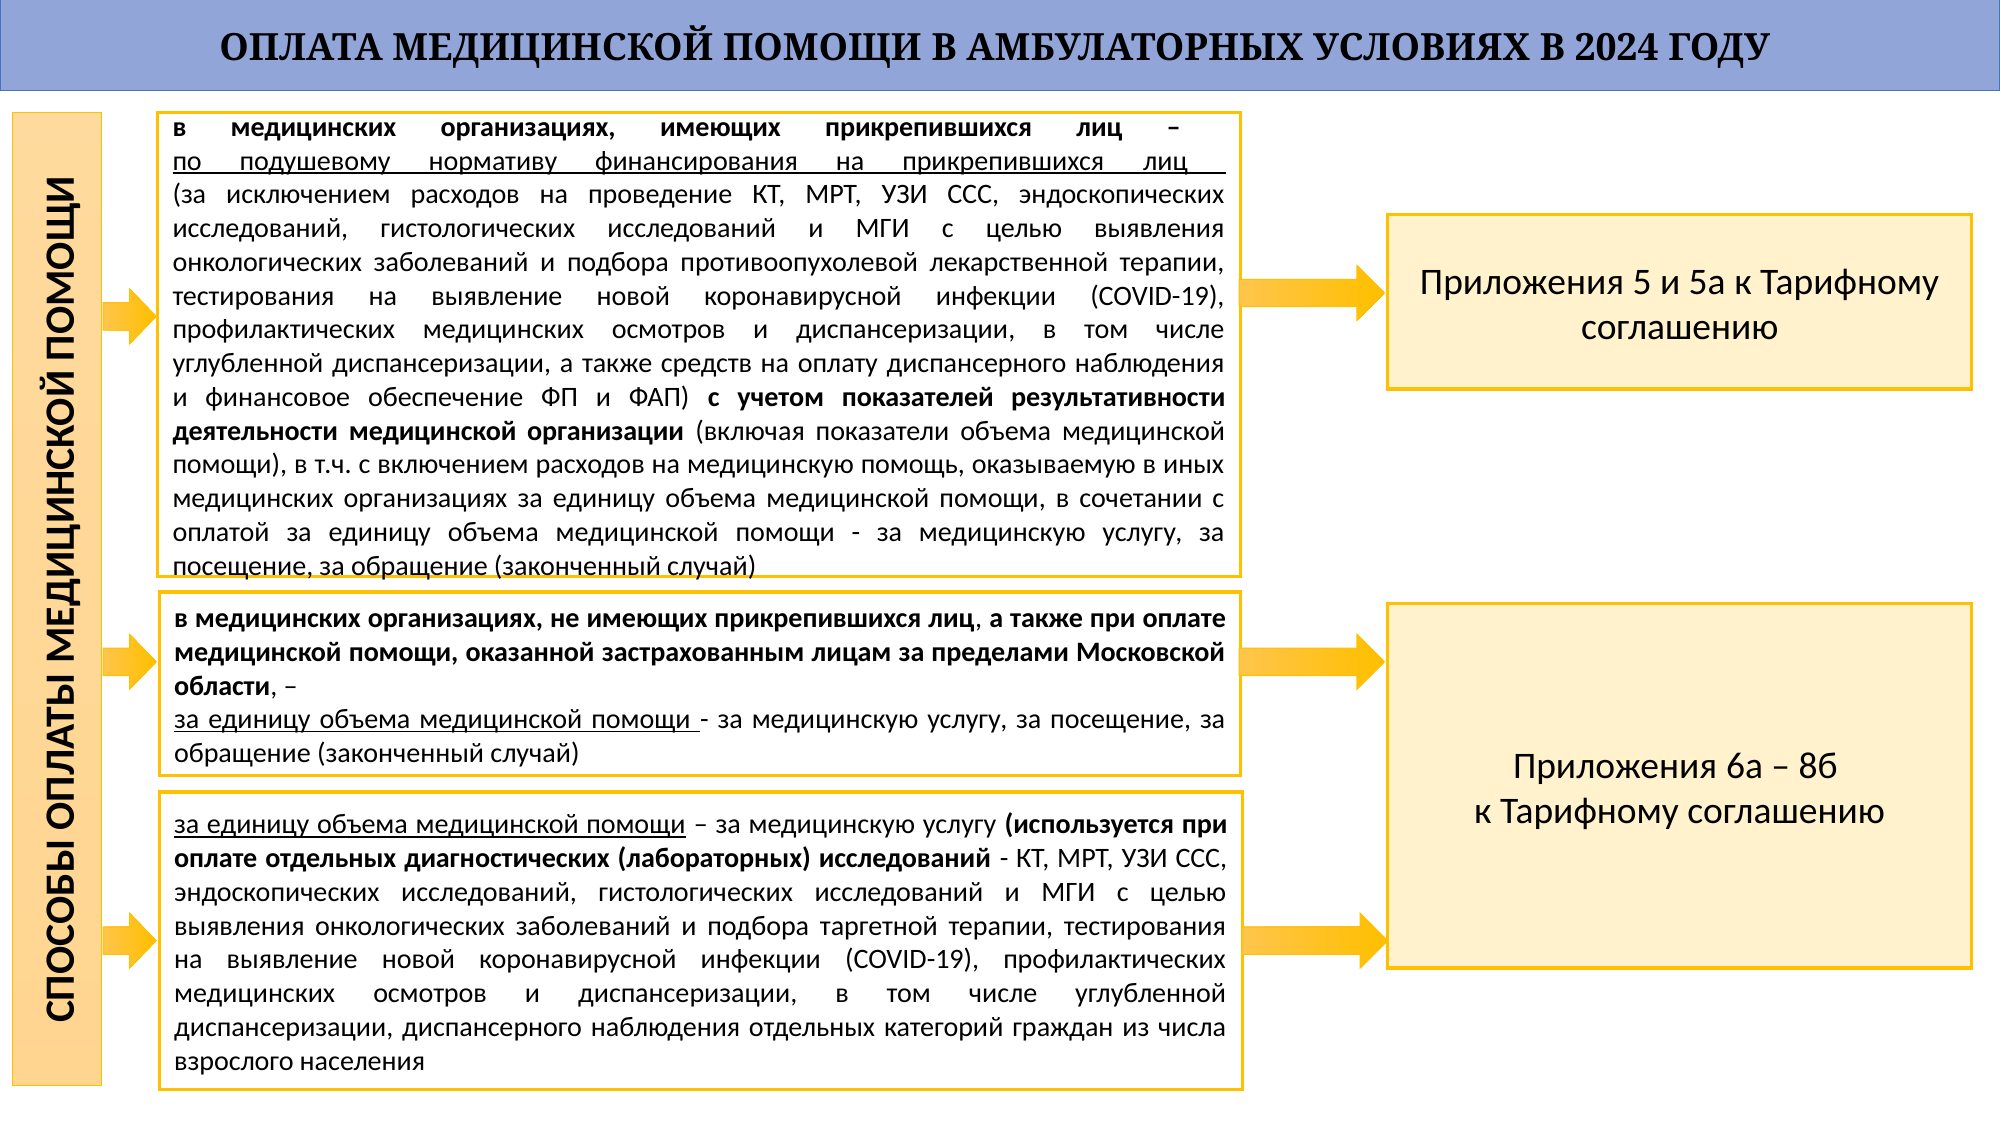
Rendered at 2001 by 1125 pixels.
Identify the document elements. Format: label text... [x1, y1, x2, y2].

text_box [1238, 264, 1386, 322]
text_box в медицинских организациях, имеющих прикрепившихся лиц – по подушевому нормативу финансирования на прикрепившихся лиц (за исключением расходов на проведение КТ, МРТ, УЗИ ССС, эндоскопических исследований, гистологических исследований и МГИ с целью выявления онкологических заболеваний и подбора противоопухолевой лекарственной терапии, тестирования на выявление новой коронавирусной инфекции (COVID-19), профилактических медицинских осмотров и диспансеризации, в том числе углубленной диспансеризации, а также средств на оплату диспансерного наблюдения и финансовое обеспечение ФП и ФАП) с учетом показателей результативности деятельности медицинской организации (включая показатели объема медицинской помощи), в т.ч. с включением расходов на медицинскую помощь, оказываемую в иных медицинских организациях за единицу объема медицинской помощи, в сочетании с оплатой за единицу объема медицинской помощи - за медицинскую услугу, за посещение, за обращение (законченный случай) [157, 112, 1241, 577]
text_box за единицу объема медицинской помощи – за медицинскую услугу (используется при оплате отдельных диагностических (лабораторных) исследований - КТ, МРТ, УЗИ ССС, эндоскопических исследований, гистологических исследований и МГИ с целью выявления онкологических заболеваний и подбора таргетной терапии, тестирования на выявление новой коронавирусной инфекции (COVID-19), профилактических медицинских осмотров и диспансеризации, в том числе углубленной диспансеризации, диспансерного наблюдения отдельных категорий граждан из числа взрослого населения [159, 792, 1243, 1090]
text_box [1238, 633, 1386, 691]
text_box [102, 633, 157, 691]
text_box ОПЛАТА МЕДИЦИНСКОЙ ПОМОЩИ В АМБУЛАТОРНЫХ УСЛОВИЯХ В 2024 ГОДУ [0, 0, 2000, 91]
text_box [102, 911, 157, 970]
text_box в медицинских организациях, не имеющих прикрепившихся лиц, а также при оплате медицинской помощи, оказанной застрахованным лицам за пределами Московской области, – за единицу объема медицинской помощи - за медицинскую услугу, за посещение, за обращение (законченный случай) [159, 591, 1241, 776]
text_box Приложения 5 и 5а к Тарифному соглашению [1387, 214, 1972, 390]
text_box [1241, 912, 1389, 970]
text_box Приложения 6а – 8б к Тарифному соглашению [1387, 603, 1972, 969]
text_box [102, 287, 157, 346]
text_box СПОСОБЫ ОПЛАТЫ МЕДИЦИНСКОЙ ПОМОЩИ [12, 112, 102, 1086]
